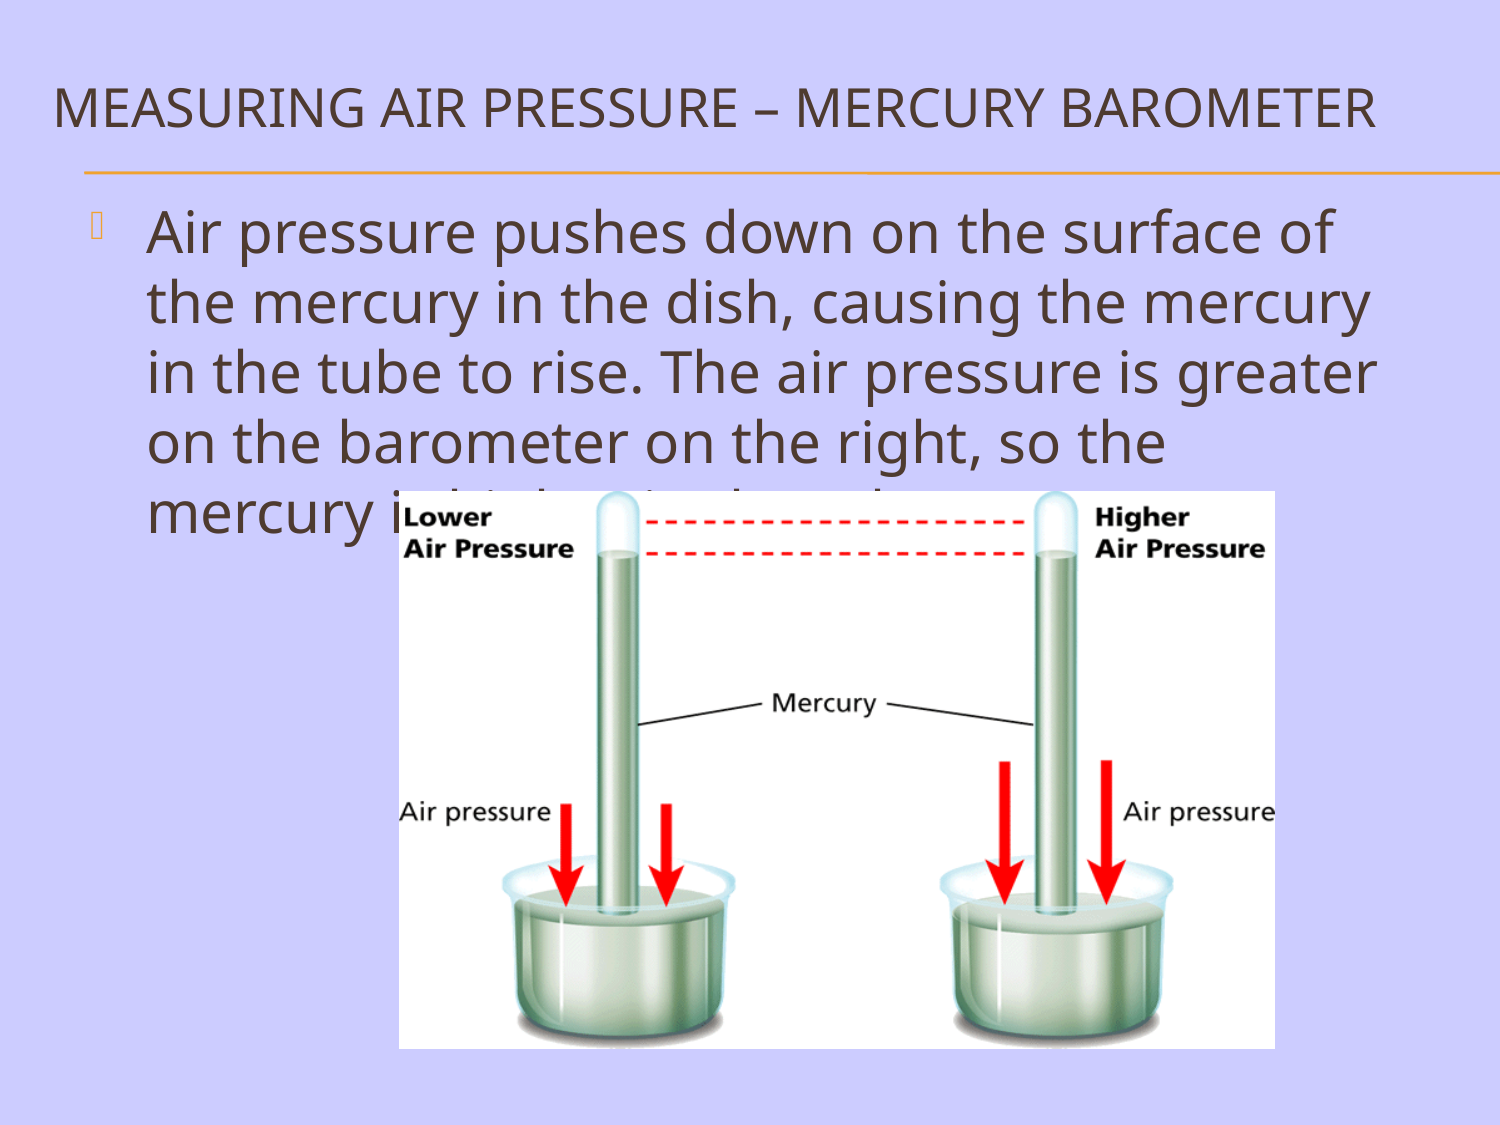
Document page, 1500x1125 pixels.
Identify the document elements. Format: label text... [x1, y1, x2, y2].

title Measuring Air Pressure – Mercury Barometer [37, 37, 1463, 175]
picture [399, 490, 1275, 1049]
list Air pressure pushes down on the surface of the mercury in the dish, causing the mercury in the tube to rise. The air pressure is greater on the barometer on the right, so the mercury is higher in the tube. [74, 187, 1426, 1063]
